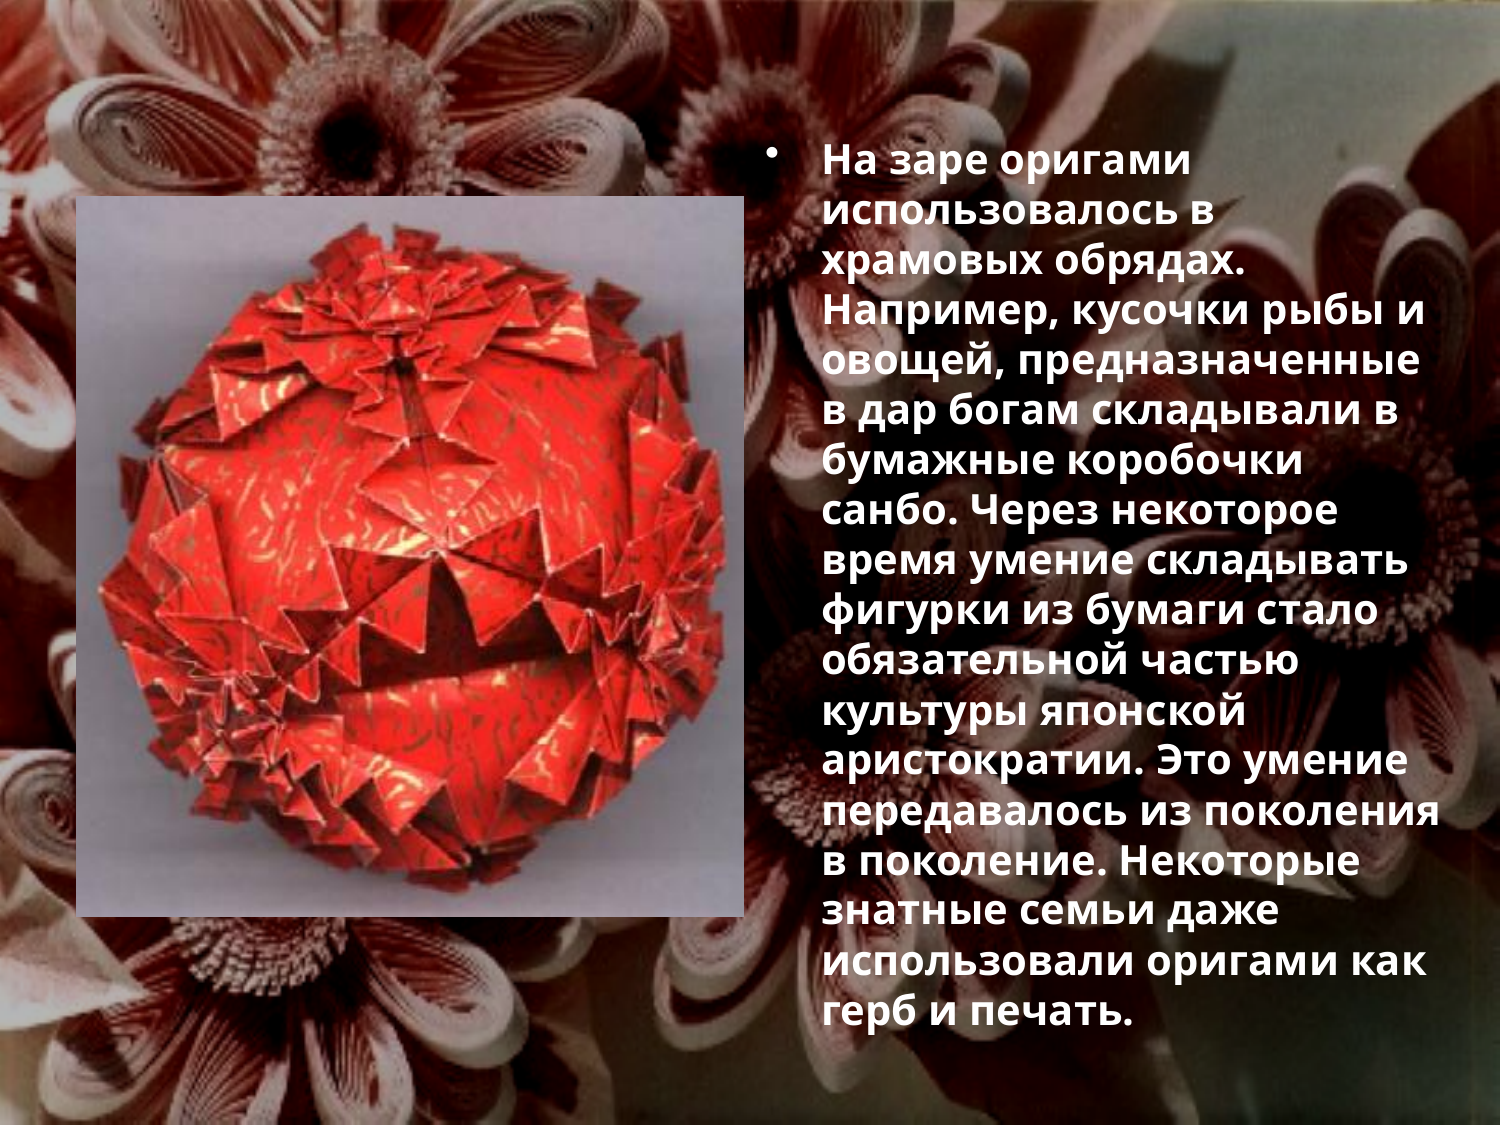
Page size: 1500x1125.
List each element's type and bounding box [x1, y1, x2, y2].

list [76, 196, 744, 918]
list [0, 0, 1500, 1125]
